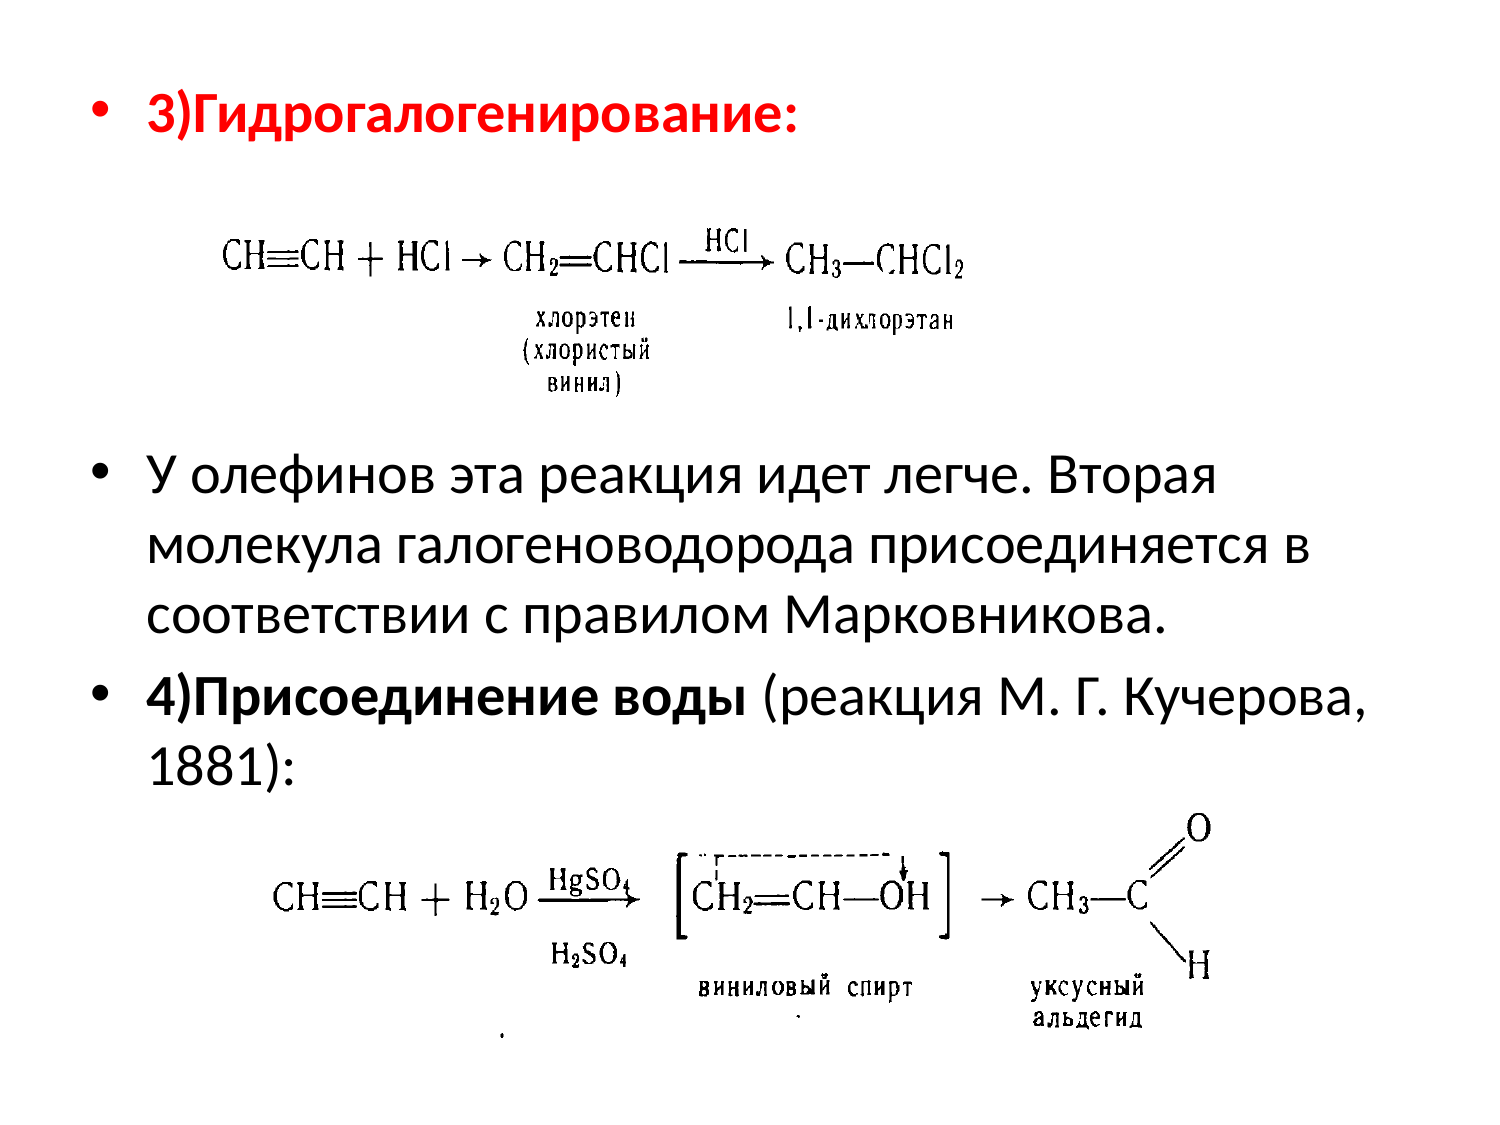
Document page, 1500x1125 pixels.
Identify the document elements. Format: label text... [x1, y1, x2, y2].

list 3)Гидрогалогенирование: У олефинов эта реакция идет легче. Вторая молекула галогеноводорода присоединяется в соответствии с правилом Марковникова. 4)Присоединение воды (реакция M. Г. Кучерова, 1881): [75, 66, 1425, 1059]
picture [265, 798, 1259, 1047]
picture [206, 207, 1046, 421]
